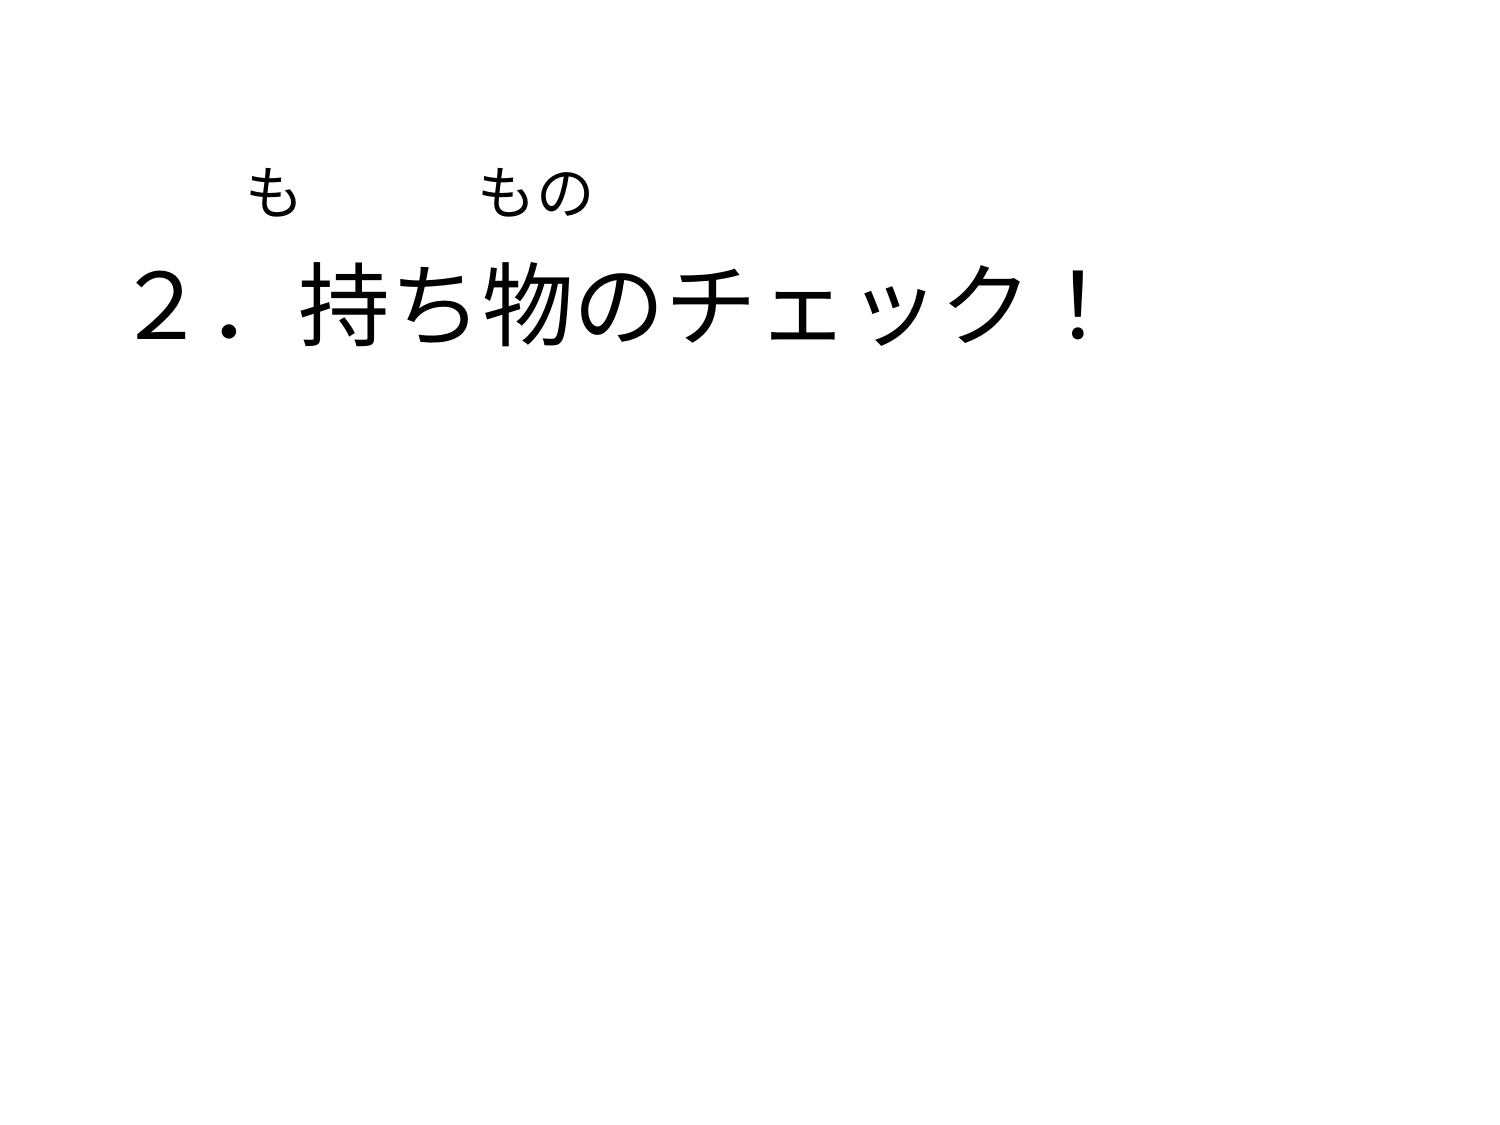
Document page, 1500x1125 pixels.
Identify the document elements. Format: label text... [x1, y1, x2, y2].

text_box も もの [230, 149, 1365, 234]
title ２．持ち物のチェック！ [100, 105, 1376, 500]
